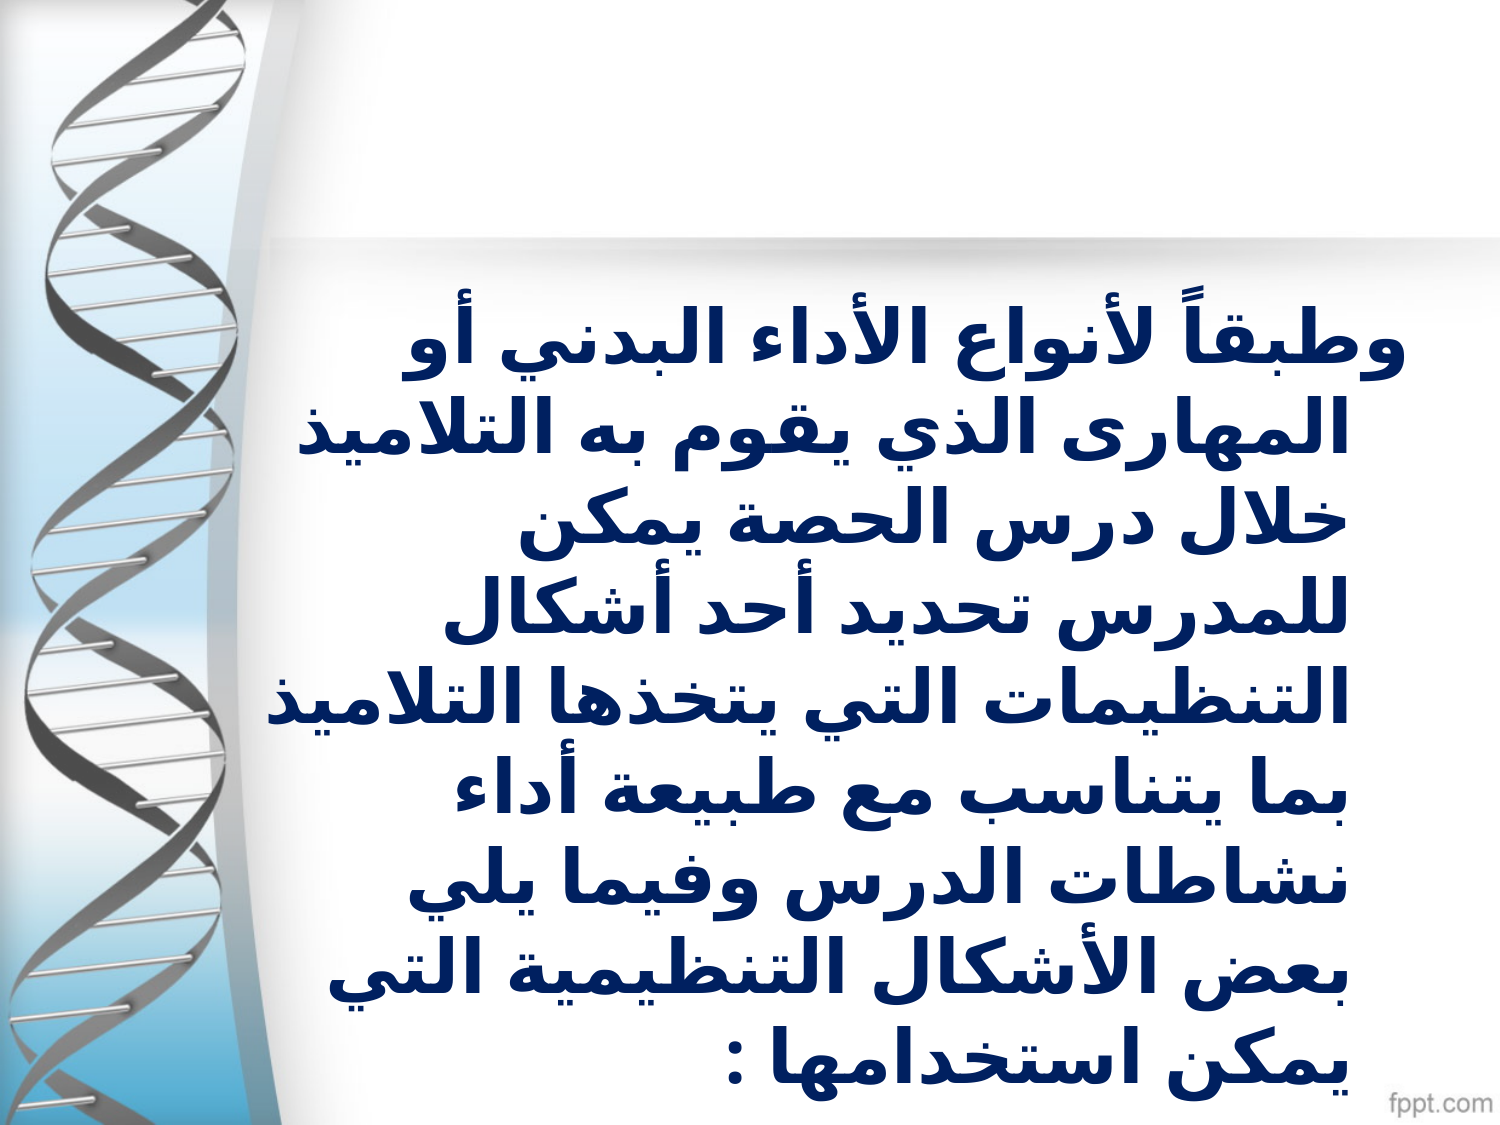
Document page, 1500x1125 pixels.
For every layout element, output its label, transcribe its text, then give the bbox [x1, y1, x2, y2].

list وطبقاً لأنواع الأداء البدني أو المهارى الذي يقوم به التلاميذ خلال درس الحصة يمكن للمدرس تحديد أحد أشكال التنظيمات التي يتخذها التلاميذ بما يتناسب مع طبيعة أداء نشاطات الدرس وفيما يلي بعض الأشكال التنظيمية التي يمكن استخدامها : [234, 281, 1425, 1005]
